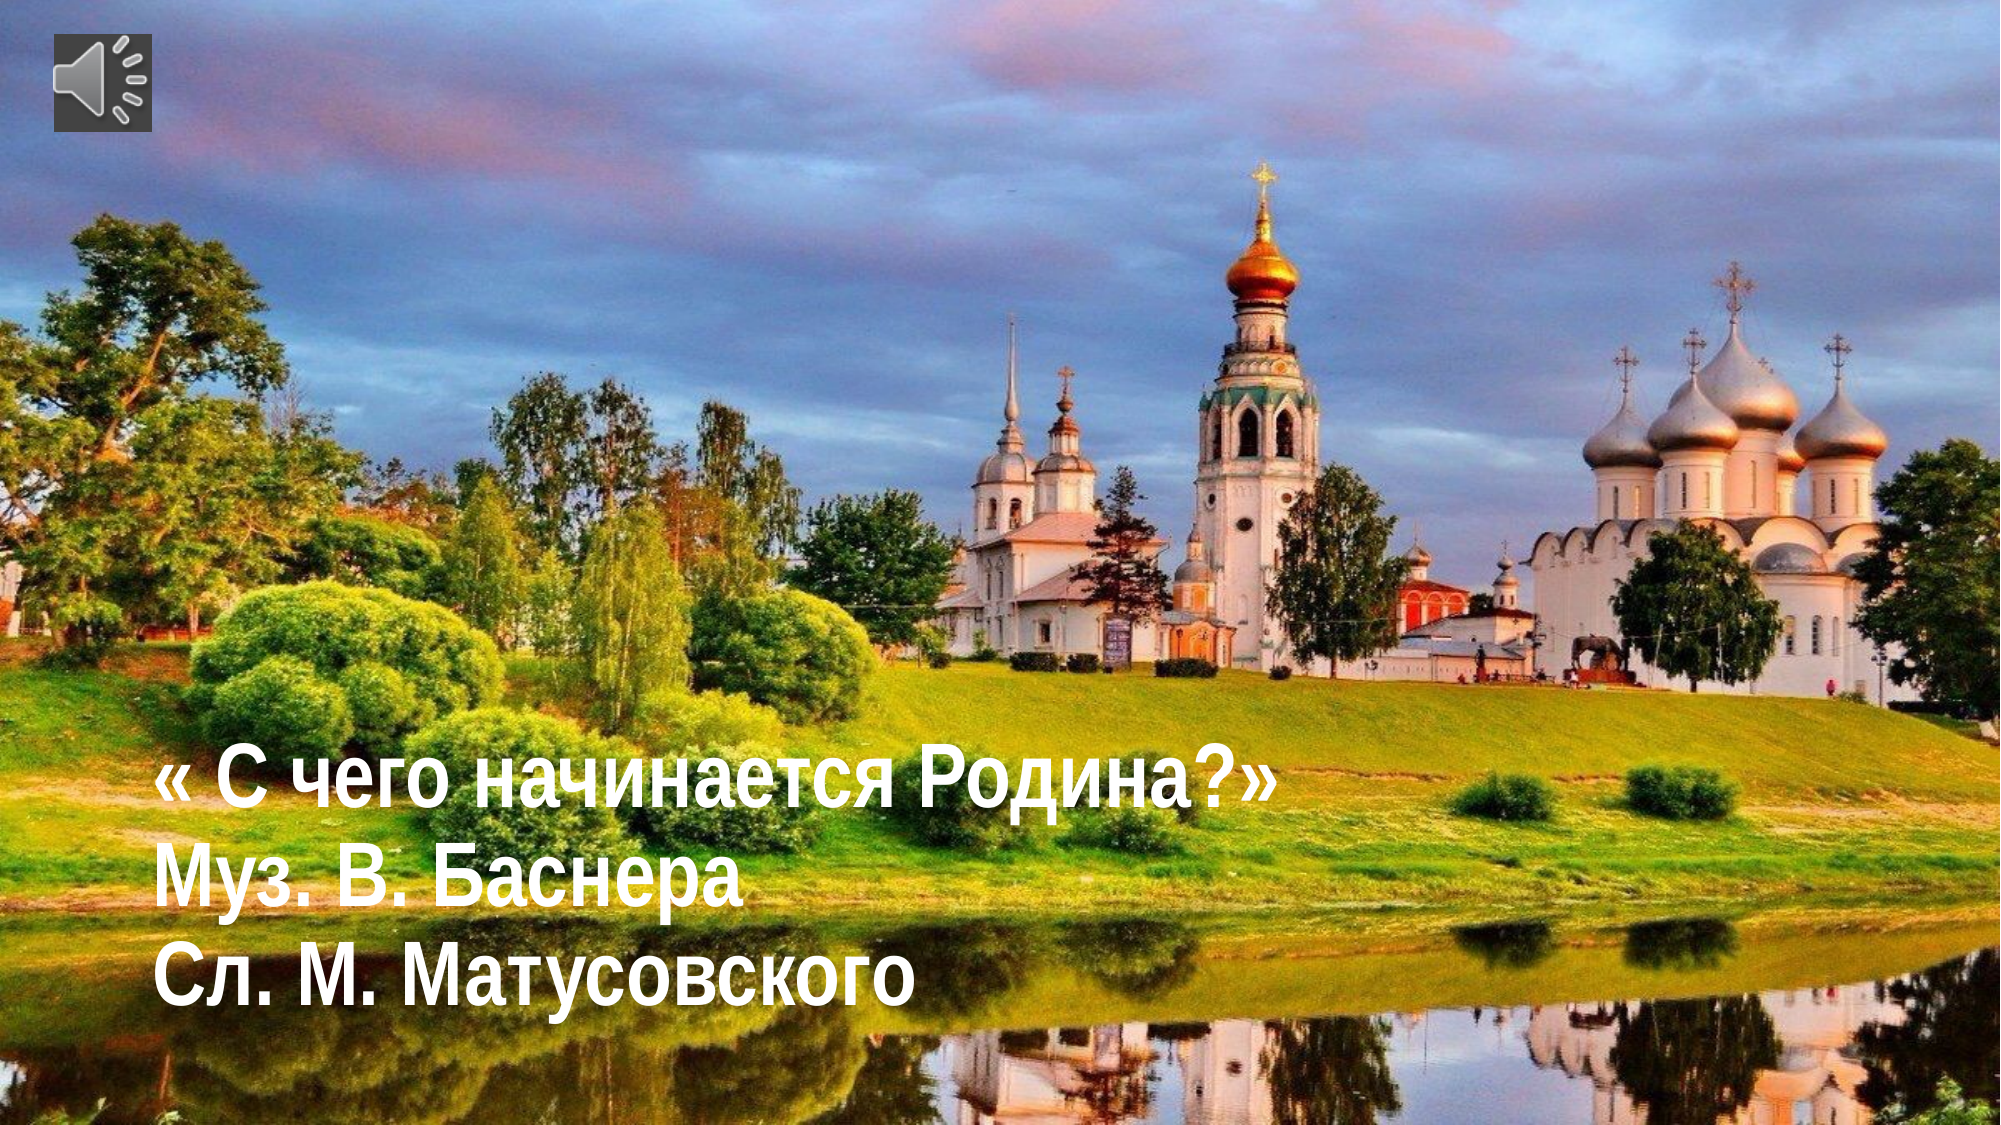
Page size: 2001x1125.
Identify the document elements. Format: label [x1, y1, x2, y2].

list [0, 0, 2000, 1125]
picture [52, 33, 153, 134]
